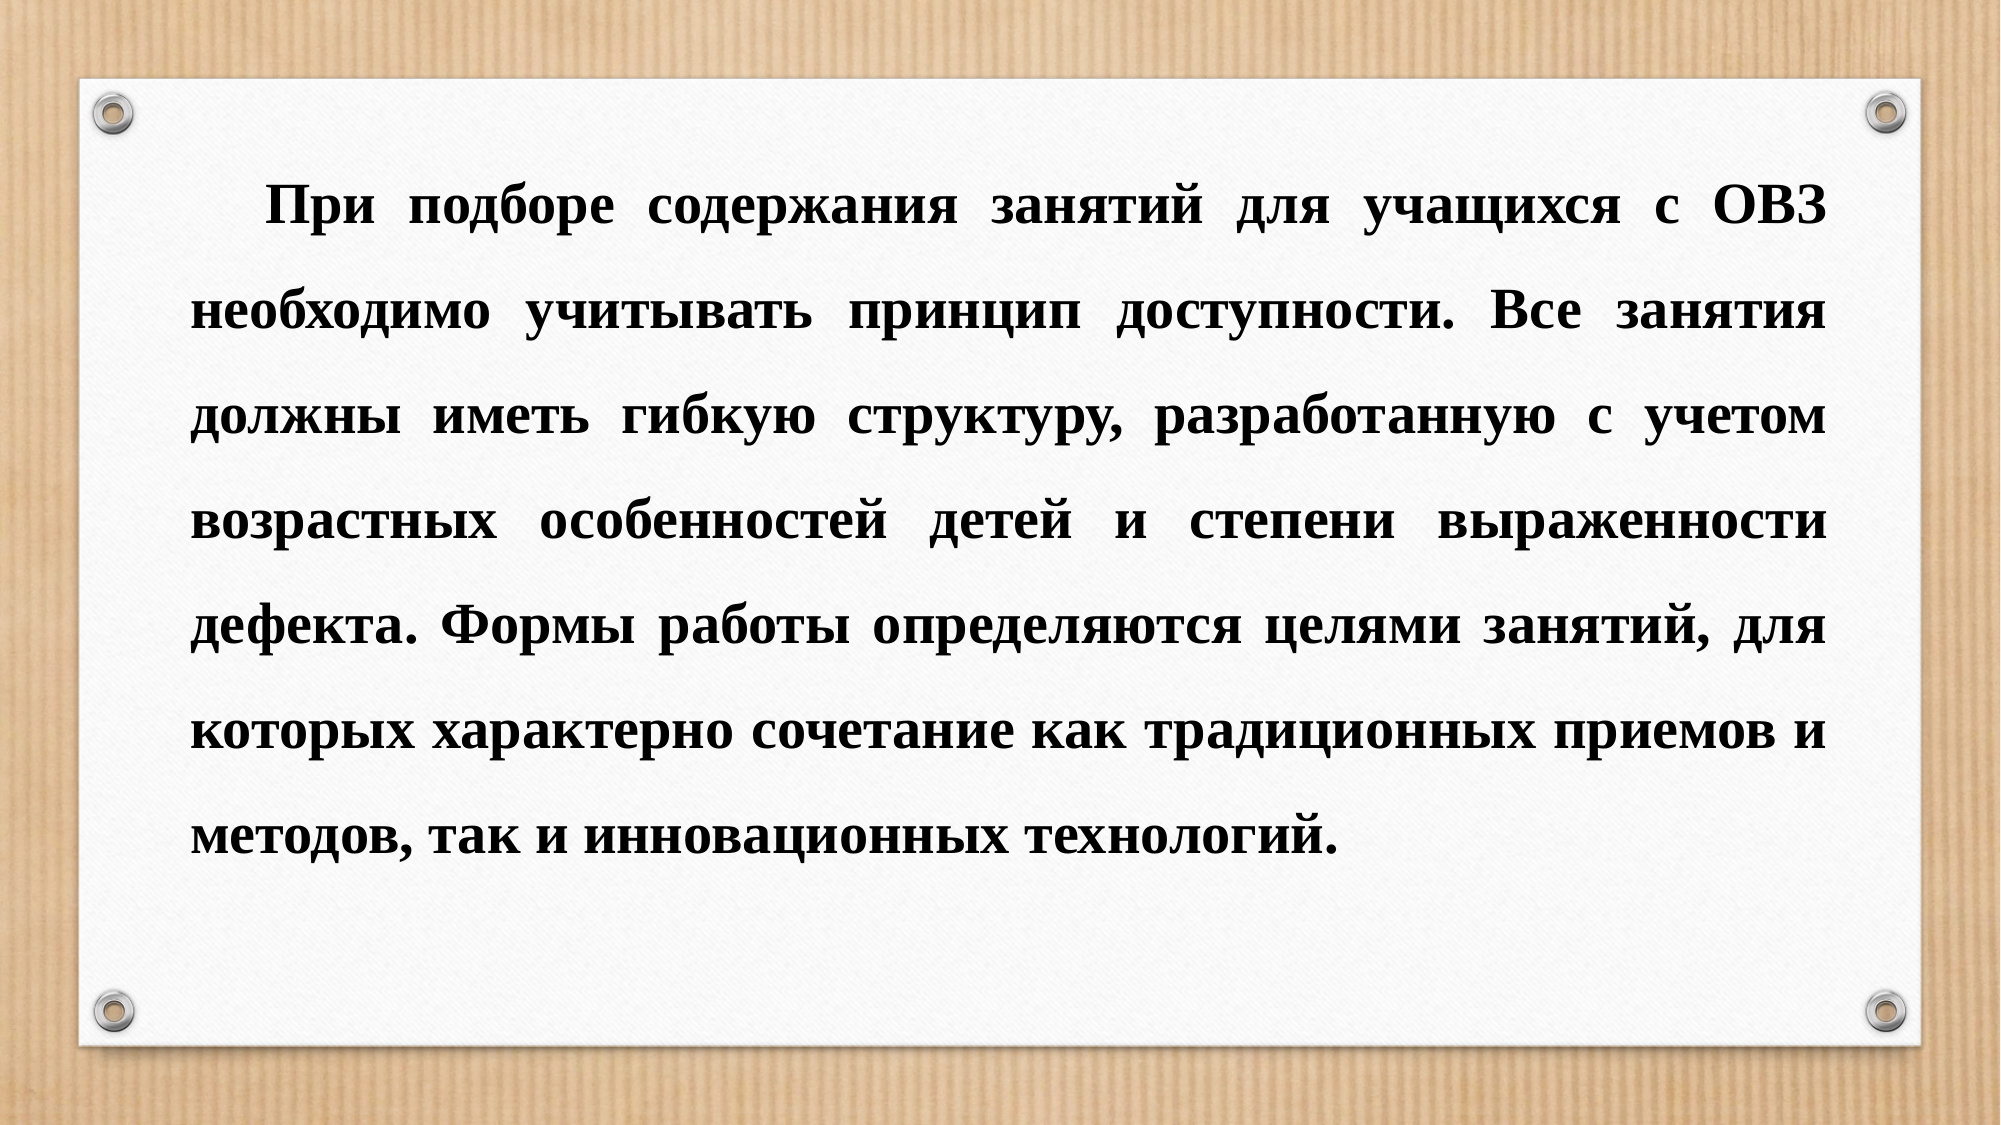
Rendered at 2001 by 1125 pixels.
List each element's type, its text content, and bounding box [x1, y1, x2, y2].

picture [0, 0, 2001, 1125]
text_box При подборе содержания занятий для учащихся с ОВЗ необходимо учитывать принцип доступности. Все занятия должны иметь гибкую структуру, разработанную с учетом возрастных особенностей детей и степени выраженности дефекта. Формы работы определяются целями занятий, для которых характерно сочетание как традиционных приемов и методов, так и инновационных технологий. [175, 122, 1843, 873]
